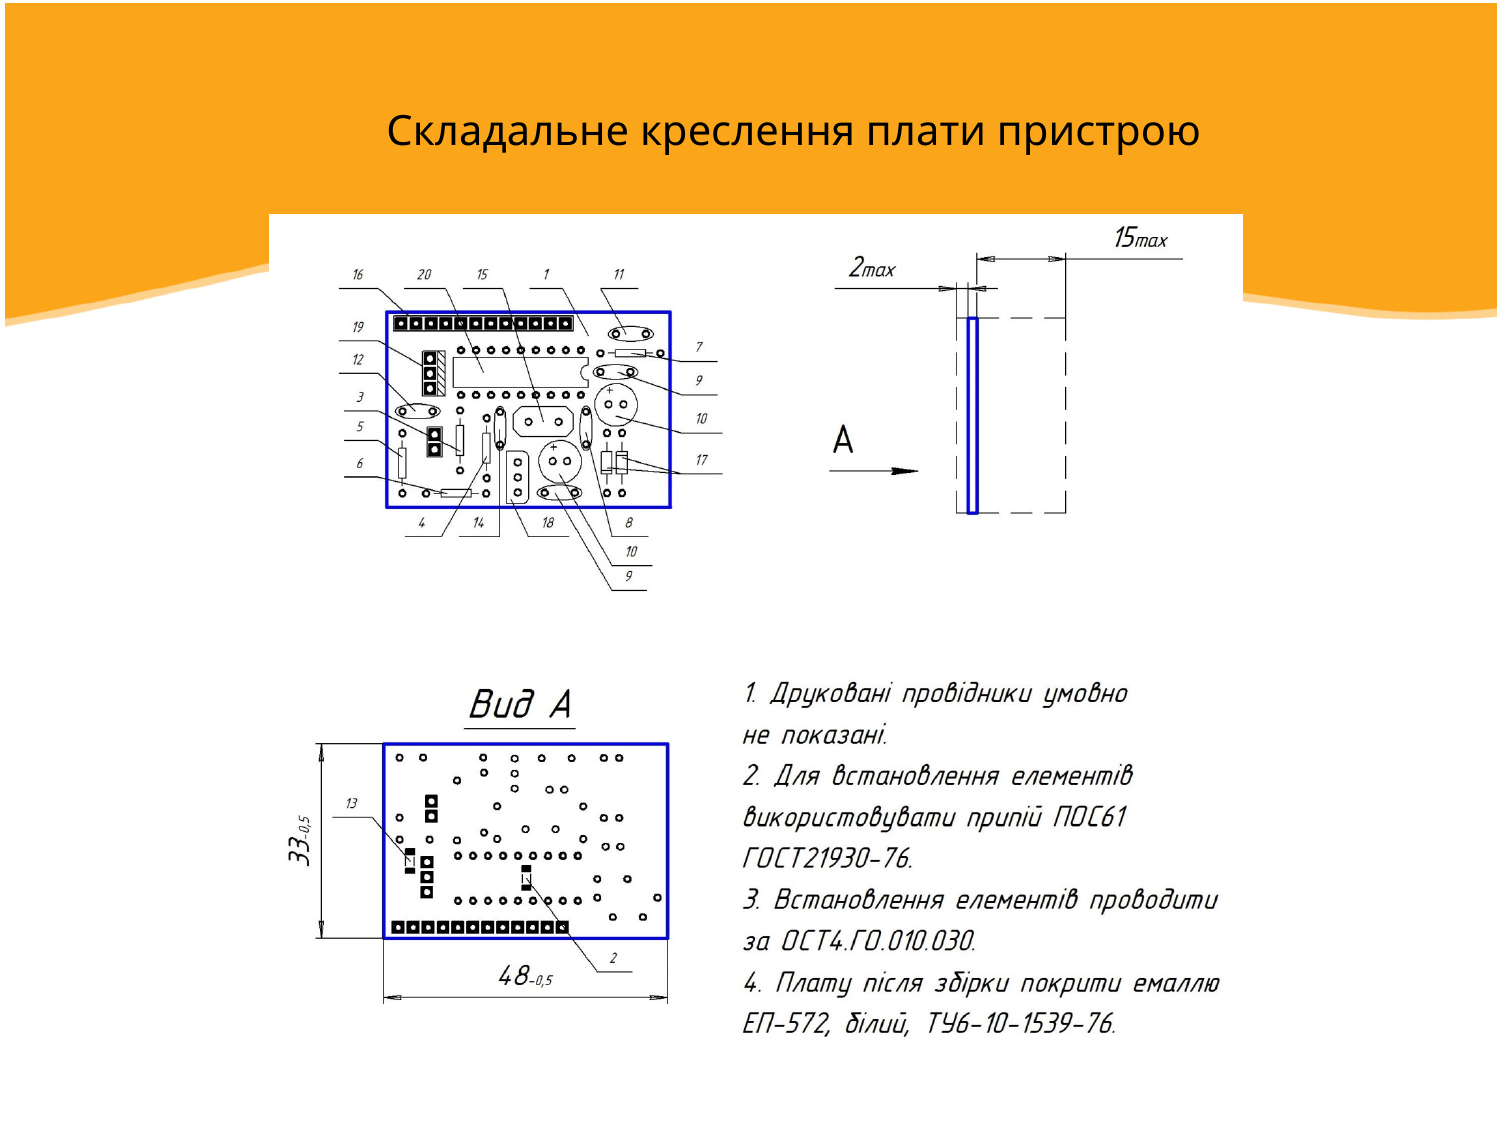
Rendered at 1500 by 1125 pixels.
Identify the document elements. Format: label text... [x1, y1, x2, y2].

text_box Складальне креслення плати пристрою [371, 96, 1217, 162]
picture [0, 0, 1500, 1125]
